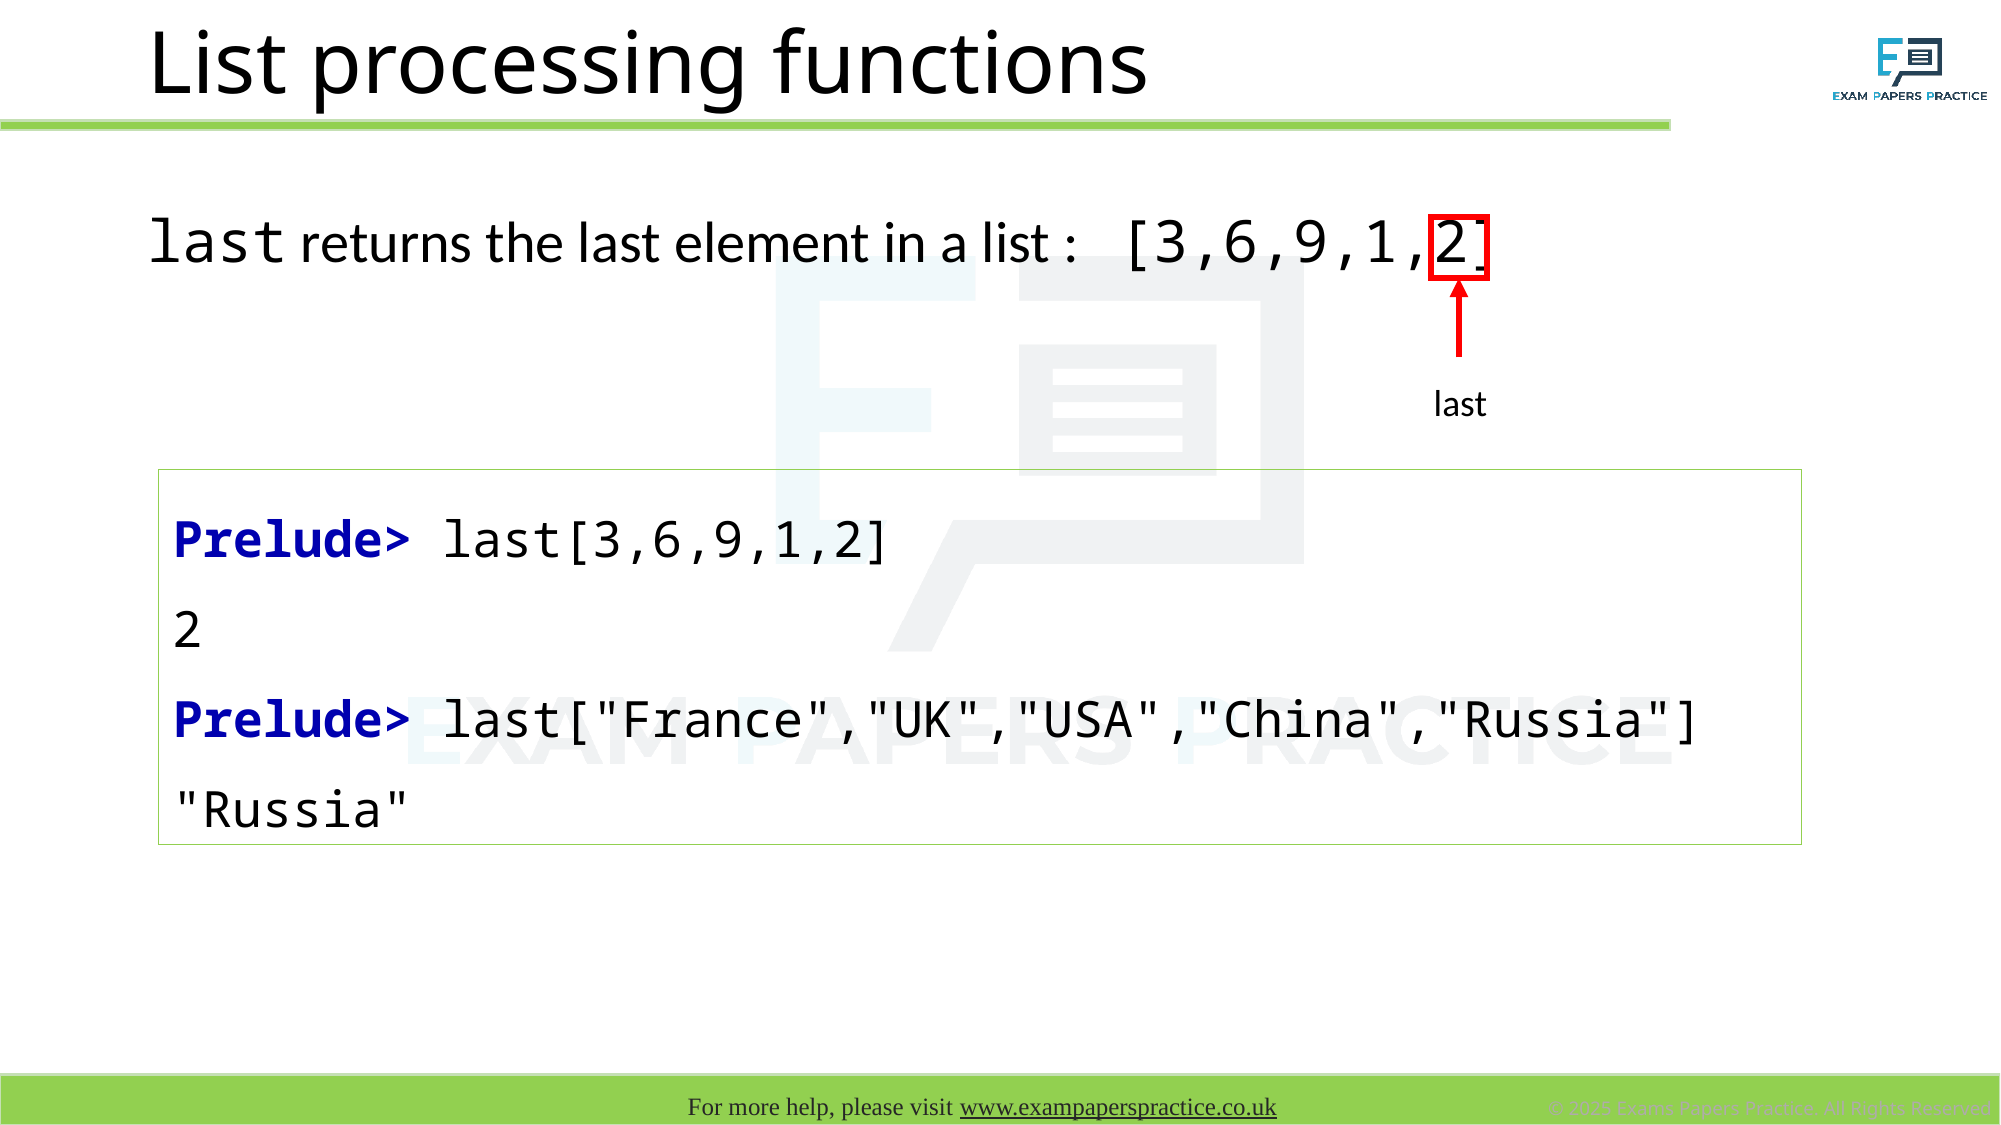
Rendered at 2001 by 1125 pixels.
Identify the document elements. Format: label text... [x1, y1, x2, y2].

text_box [1430, 216, 1488, 279]
text_box Prelude> last[3,6,9,1,2] 2 Prelude> last["France","UK","USA","China","Russia"] "Russia" [158, 469, 1802, 845]
title List processing functions [132, 11, 1858, 121]
text_box last [1418, 371, 1502, 432]
list last returns the last element in a list : [3,6,9,1,2] [132, 204, 1773, 312]
